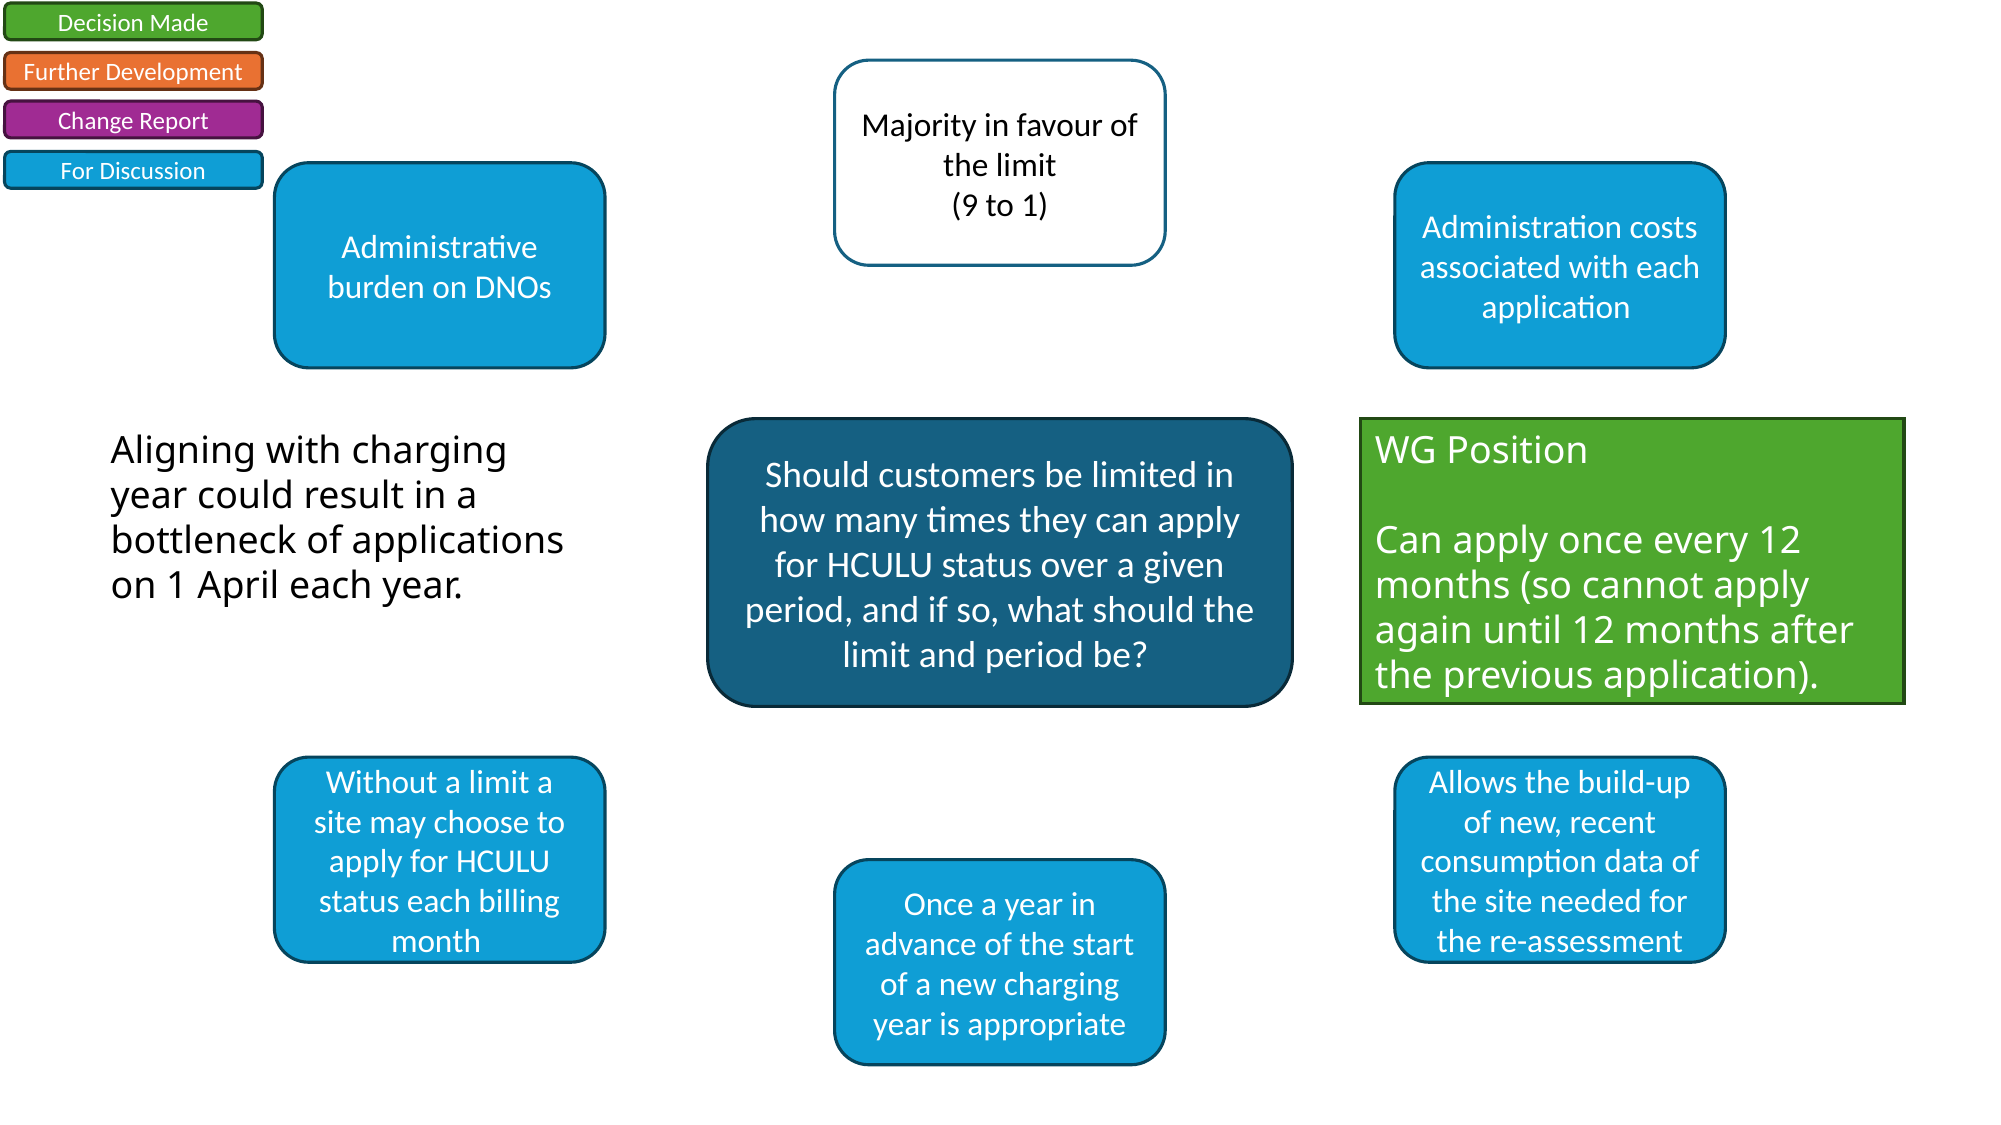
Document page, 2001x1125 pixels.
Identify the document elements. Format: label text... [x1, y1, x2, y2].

text_box Administration costs associated with each application [1393, 161, 1727, 370]
text_box Once a year in advance of the start of a new charging year is appropriate [833, 858, 1167, 1067]
text_box Without a limit a site may choose to apply for HCULU status each billing month [272, 755, 607, 964]
text_box Change Report [2, 99, 264, 140]
text_box Allows the build-up of new, recent consumption data of the site needed for the re-assessment [1393, 755, 1727, 964]
text_box Further Development [2, 50, 264, 91]
text_box WG Position Can apply once every 12 months (so cannot apply again until 12 months after the previous application). [1359, 417, 1906, 705]
text_box Aligning with charging year could result in a bottleneck of applications on 1 April each year. [95, 418, 606, 614]
text_box Administrative burden on DNOs [272, 161, 607, 370]
text_box Majority in favour of the limit (9 to 1) [833, 58, 1167, 267]
text_box Decision Made [2, 1, 264, 42]
text_box Should customers be limited in how many times they can apply for HCULU status over a given period, and if so, what should the limit and period be? [706, 417, 1294, 708]
text_box For Discussion [2, 149, 264, 190]
